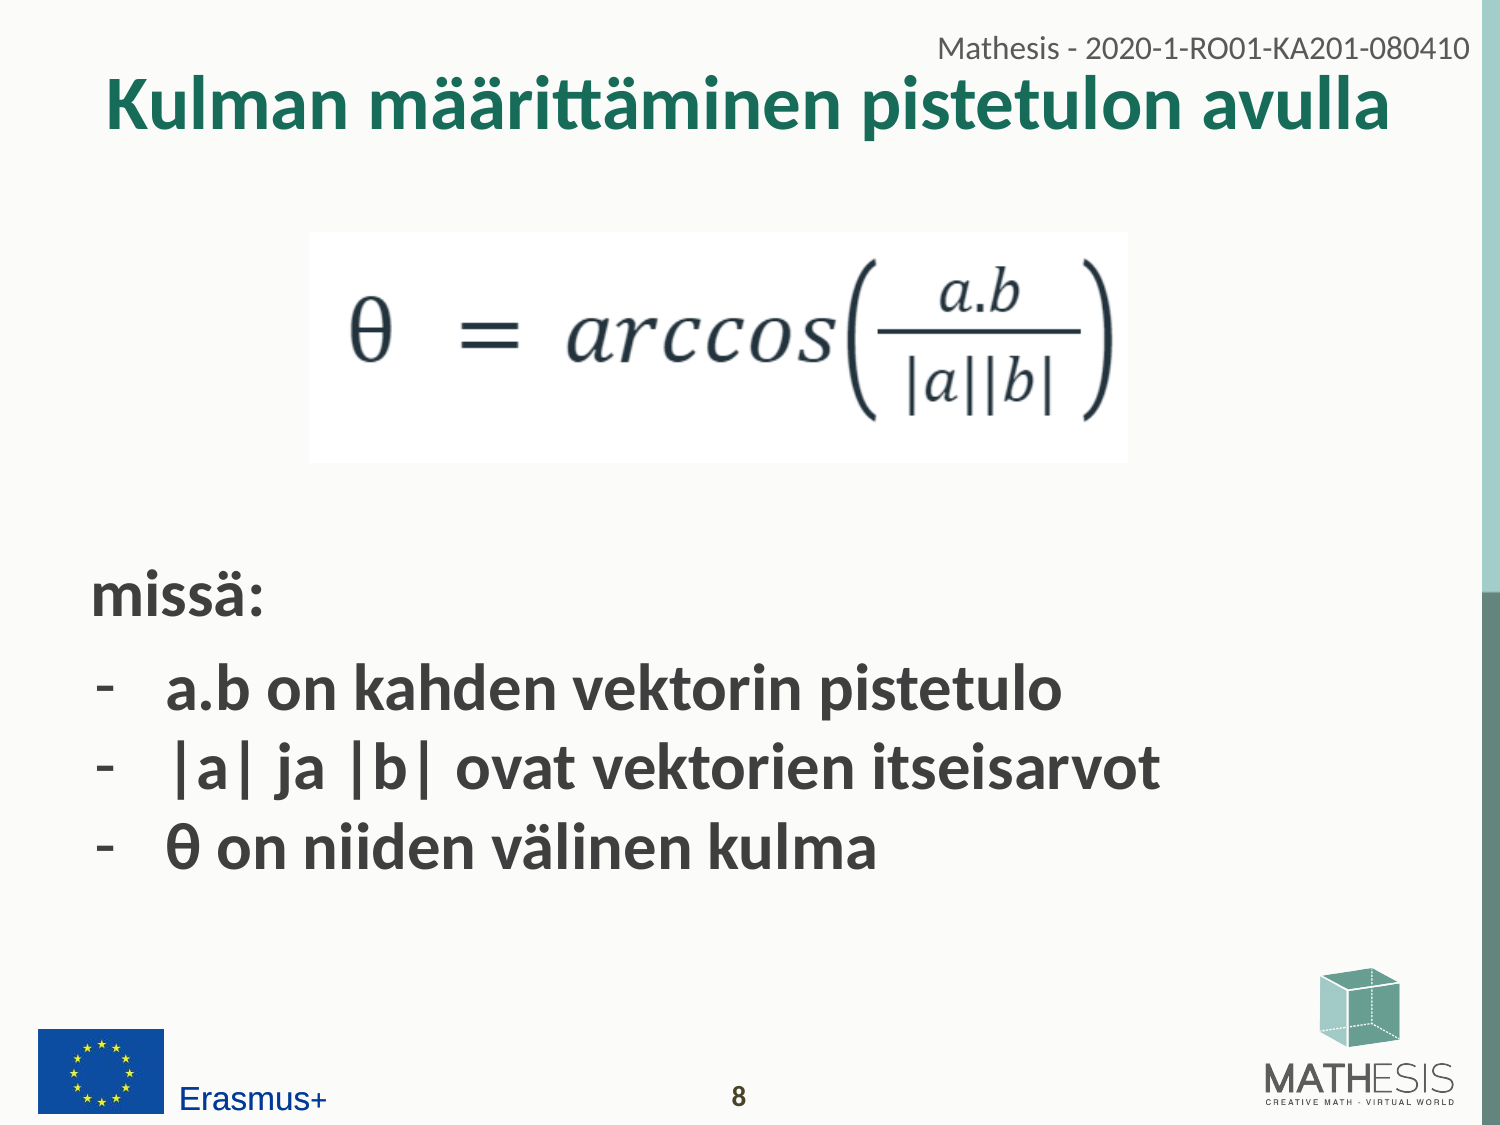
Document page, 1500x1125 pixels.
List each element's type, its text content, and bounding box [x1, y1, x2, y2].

picture [308, 232, 1129, 463]
list missä: a.b on kahden vektorin pistetulo |a| ja |b| ovat vektorien itseisarvot θ on niiden välinen kulma [75, 262, 1425, 1005]
picture [38, 1029, 164, 1114]
title Kulman määrittäminen pistetulon avulla [75, 45, 1425, 233]
